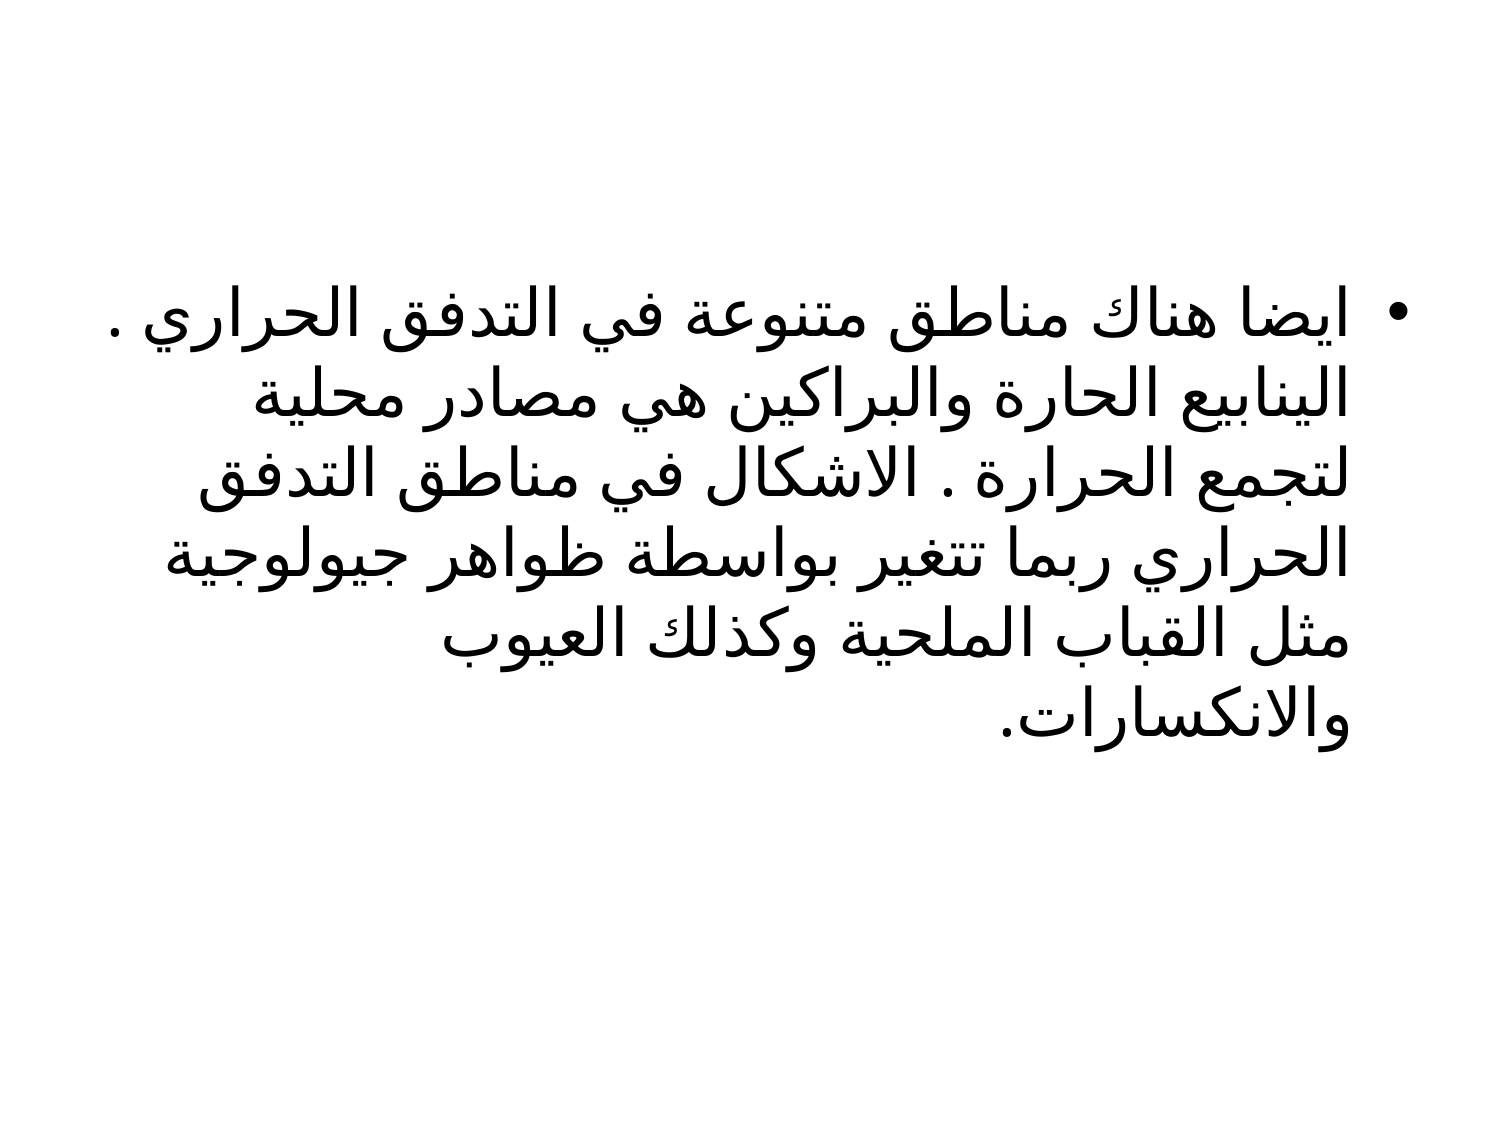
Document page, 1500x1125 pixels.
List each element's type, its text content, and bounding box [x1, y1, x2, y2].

list ايضا هناك مناطق متنوعة في التدفق الحراري . الينابيع الحارة والبراكين هي مصادر محلية لتجمع الحرارة . الاشكال في مناطق التدفق الحراري ربما تتغير بواسطة ظواهر جيولوجية مثل القباب الملحية وكذلك العيوب والانكسارات. [75, 262, 1425, 1005]
